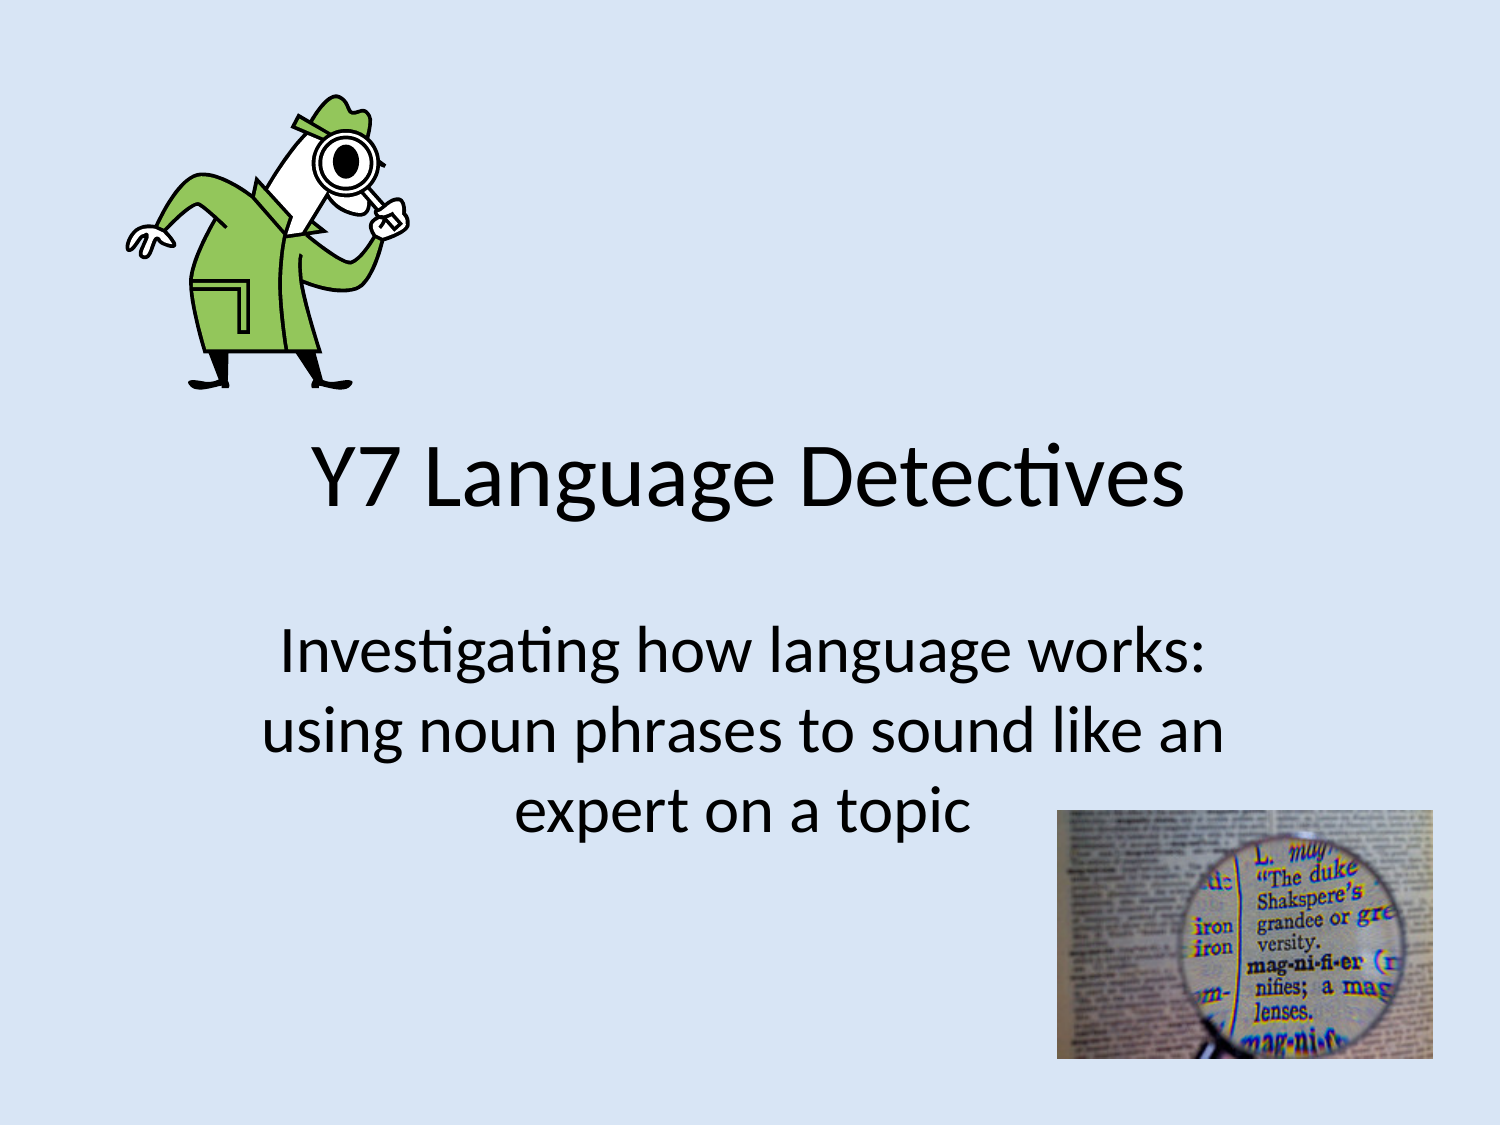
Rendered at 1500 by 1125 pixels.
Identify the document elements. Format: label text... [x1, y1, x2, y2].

picture [123, 89, 411, 392]
picture [1056, 810, 1433, 1060]
title Y7 Language Detectives [112, 349, 1388, 591]
subtitle Investigating how language works: using noun phrases to sound like an expert on a topic [218, 597, 1269, 886]
